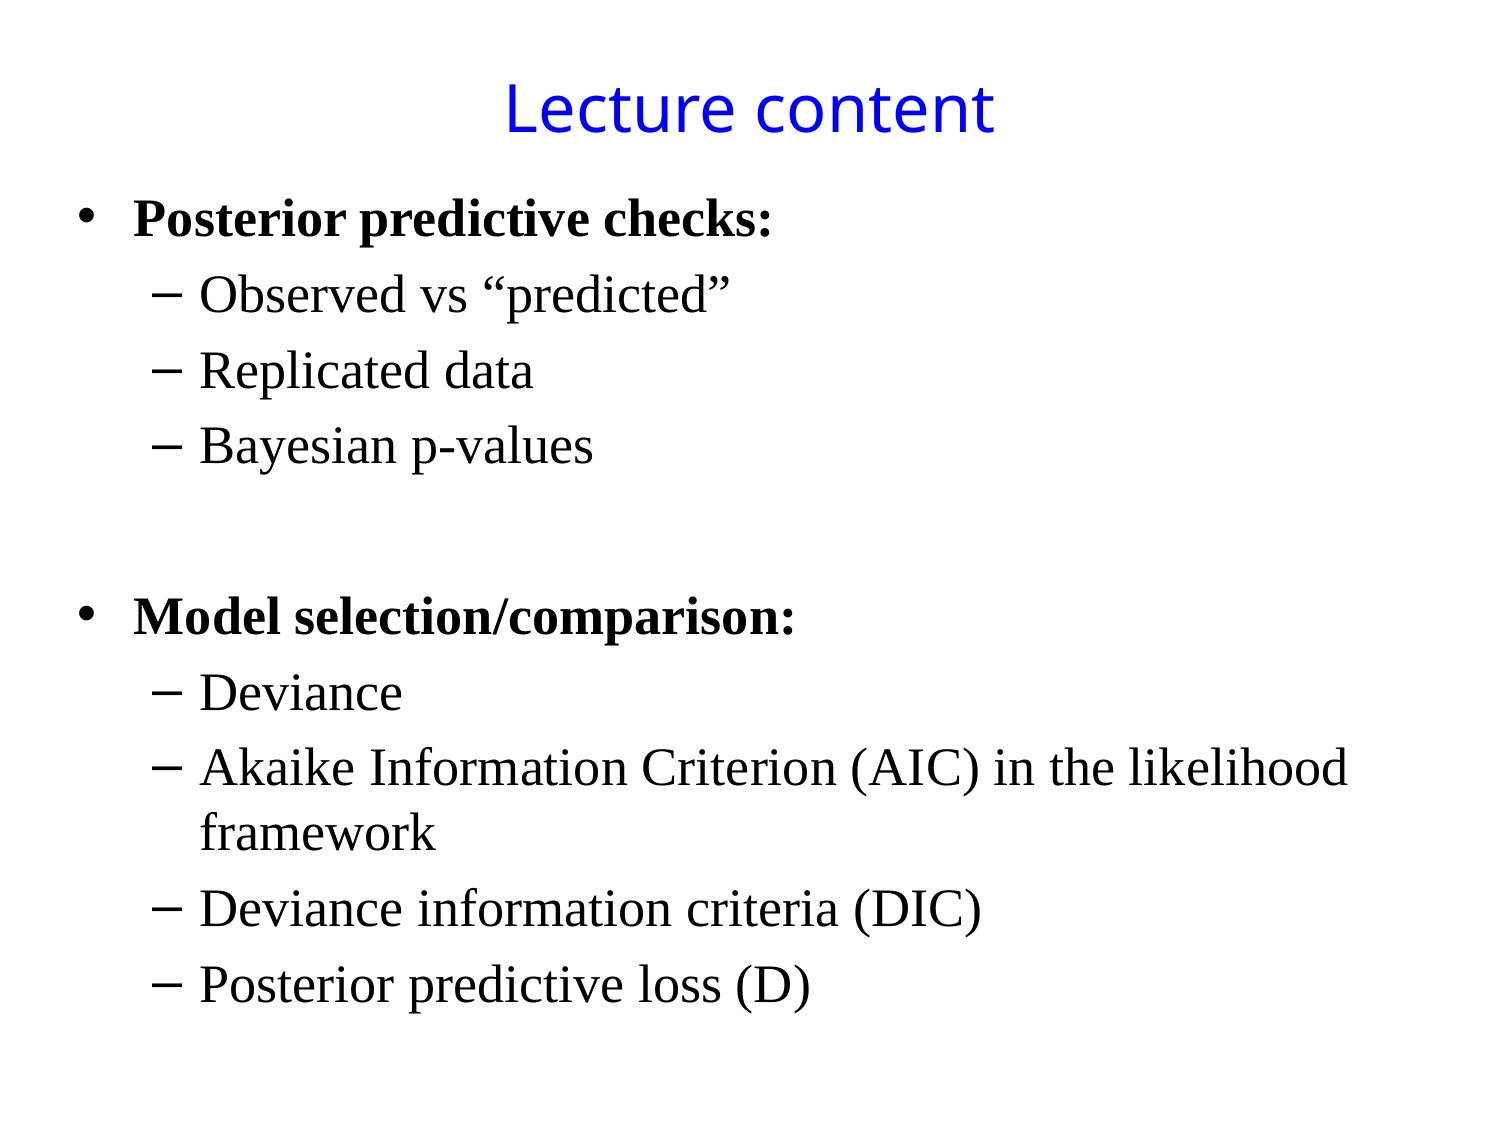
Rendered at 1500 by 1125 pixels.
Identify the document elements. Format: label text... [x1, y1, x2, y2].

title Lecture content [75, 12, 1425, 174]
list Posterior predictive checks: Observed vs “predicted” Replicated data Bayesian p-values Model selection/comparison: Deviance Akaike Information Criterion (AIC) in the likelihood framework Deviance information criteria (DIC) Posterior predictive loss (D) [62, 174, 1463, 928]
